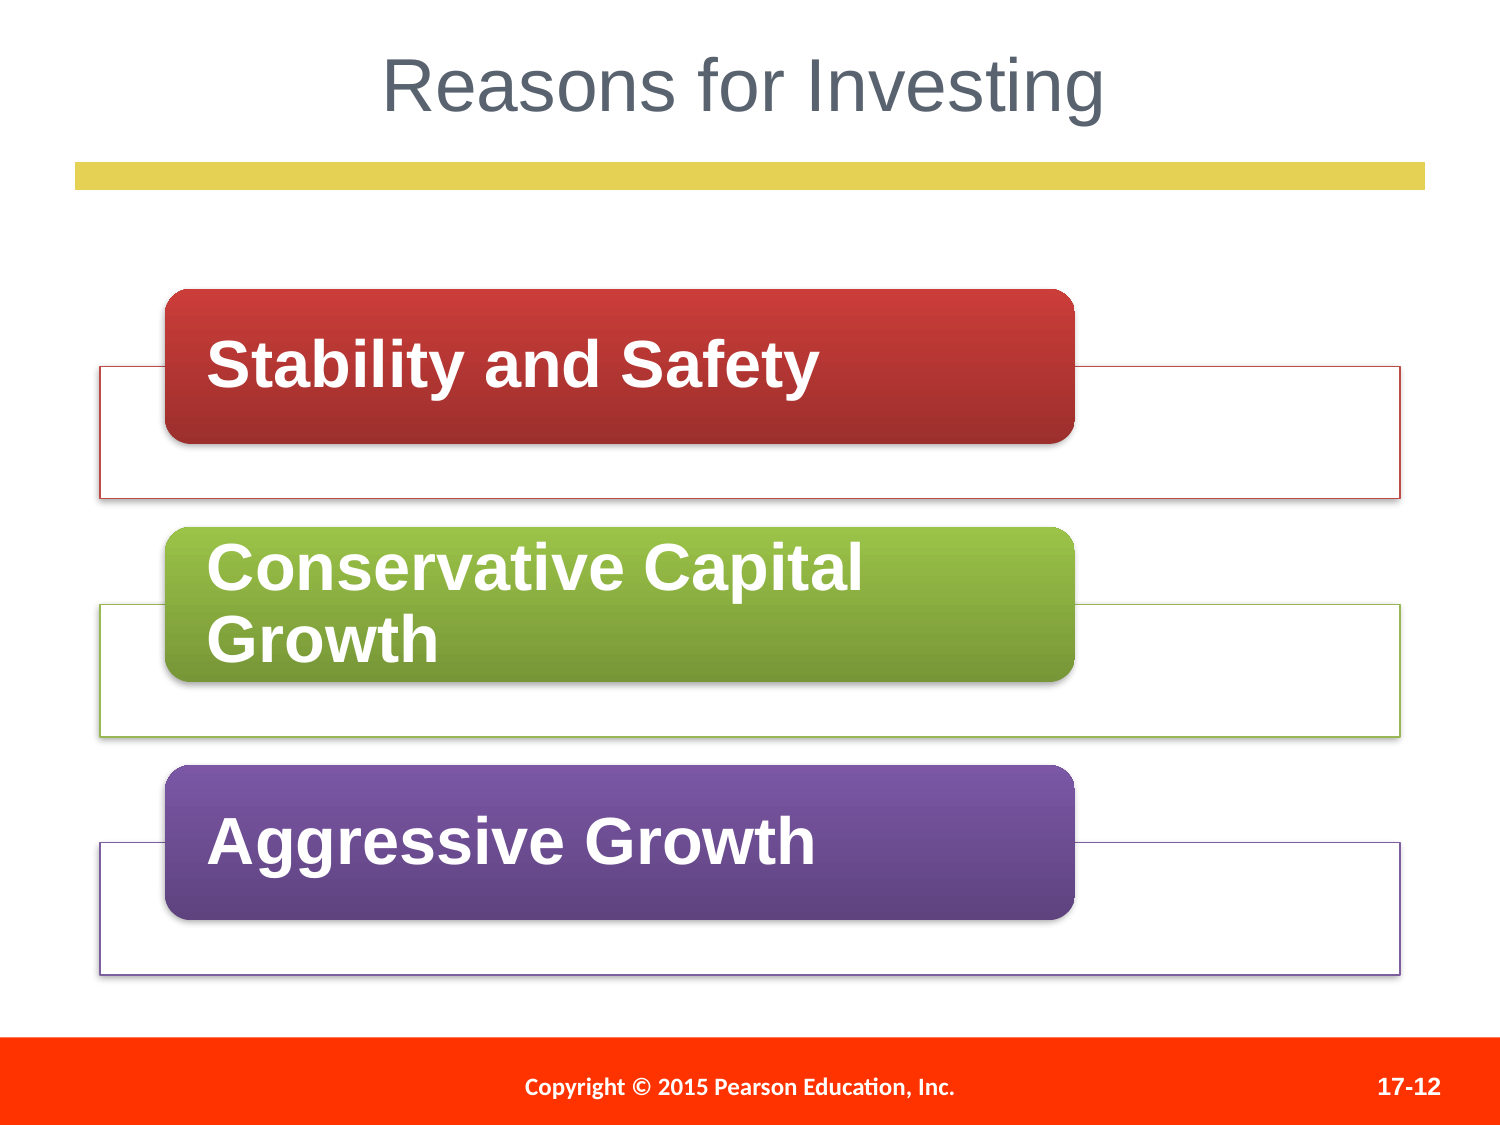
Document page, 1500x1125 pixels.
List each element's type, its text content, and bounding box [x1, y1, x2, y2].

text_box [99, 842, 1401, 976]
text_box Reasons for Investing [50, 0, 1438, 175]
text_box [99, 604, 1401, 738]
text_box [164, 288, 1076, 445]
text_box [164, 764, 1076, 921]
text_box [99, 366, 1401, 499]
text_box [164, 526, 1076, 683]
picture [75, 175, 1425, 190]
